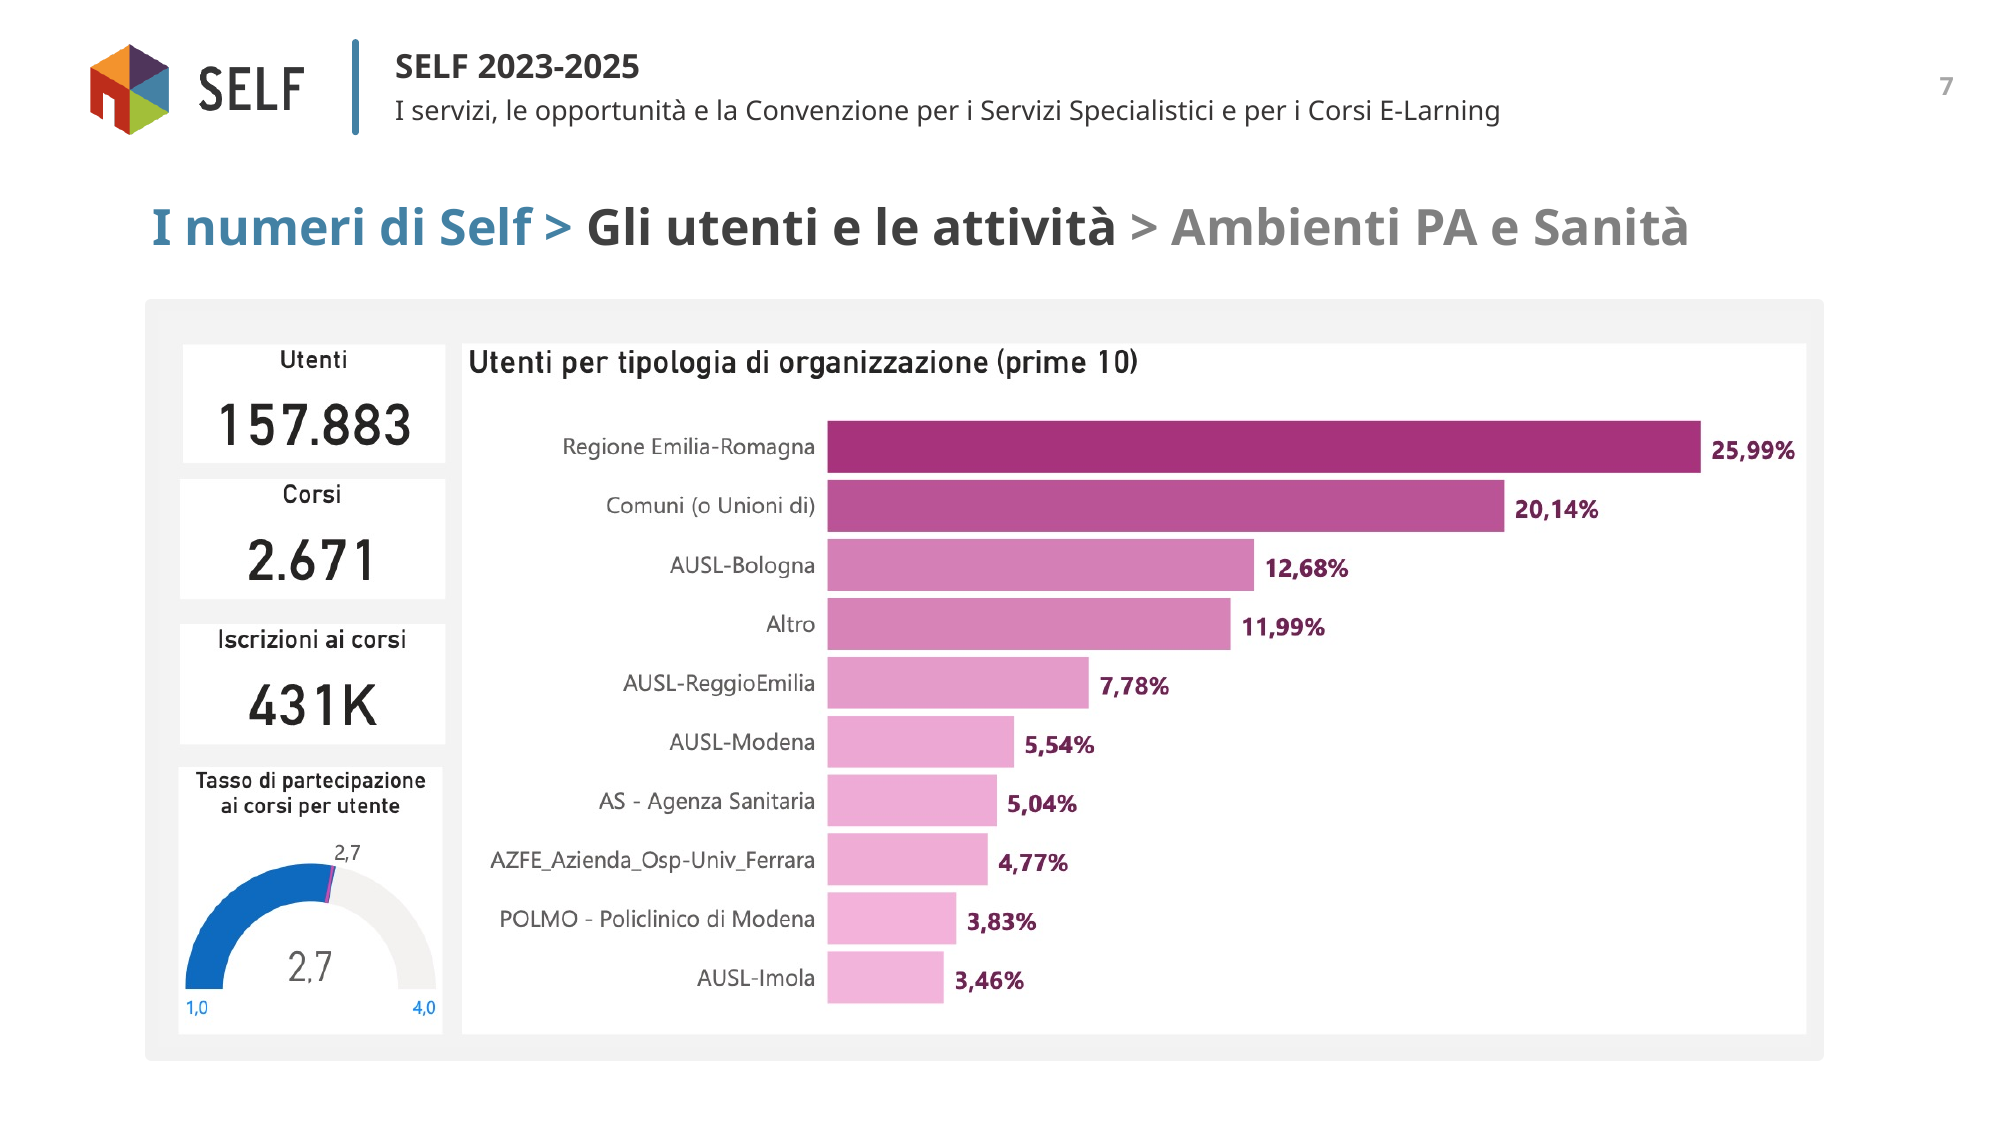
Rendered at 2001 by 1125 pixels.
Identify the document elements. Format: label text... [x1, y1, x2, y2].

list SELF 2023-2025 [380, 42, 1744, 69]
list I servizi, le opportunità e la Convenzione per i Servizi Specialistici e per i Corsi E-Larning [380, 69, 1812, 155]
picture [157, 310, 1812, 1049]
picture [90, 44, 304, 135]
title I numeri di Self > Gli utenti e le attività > Ambienti PA e Sanità [137, 180, 1863, 278]
